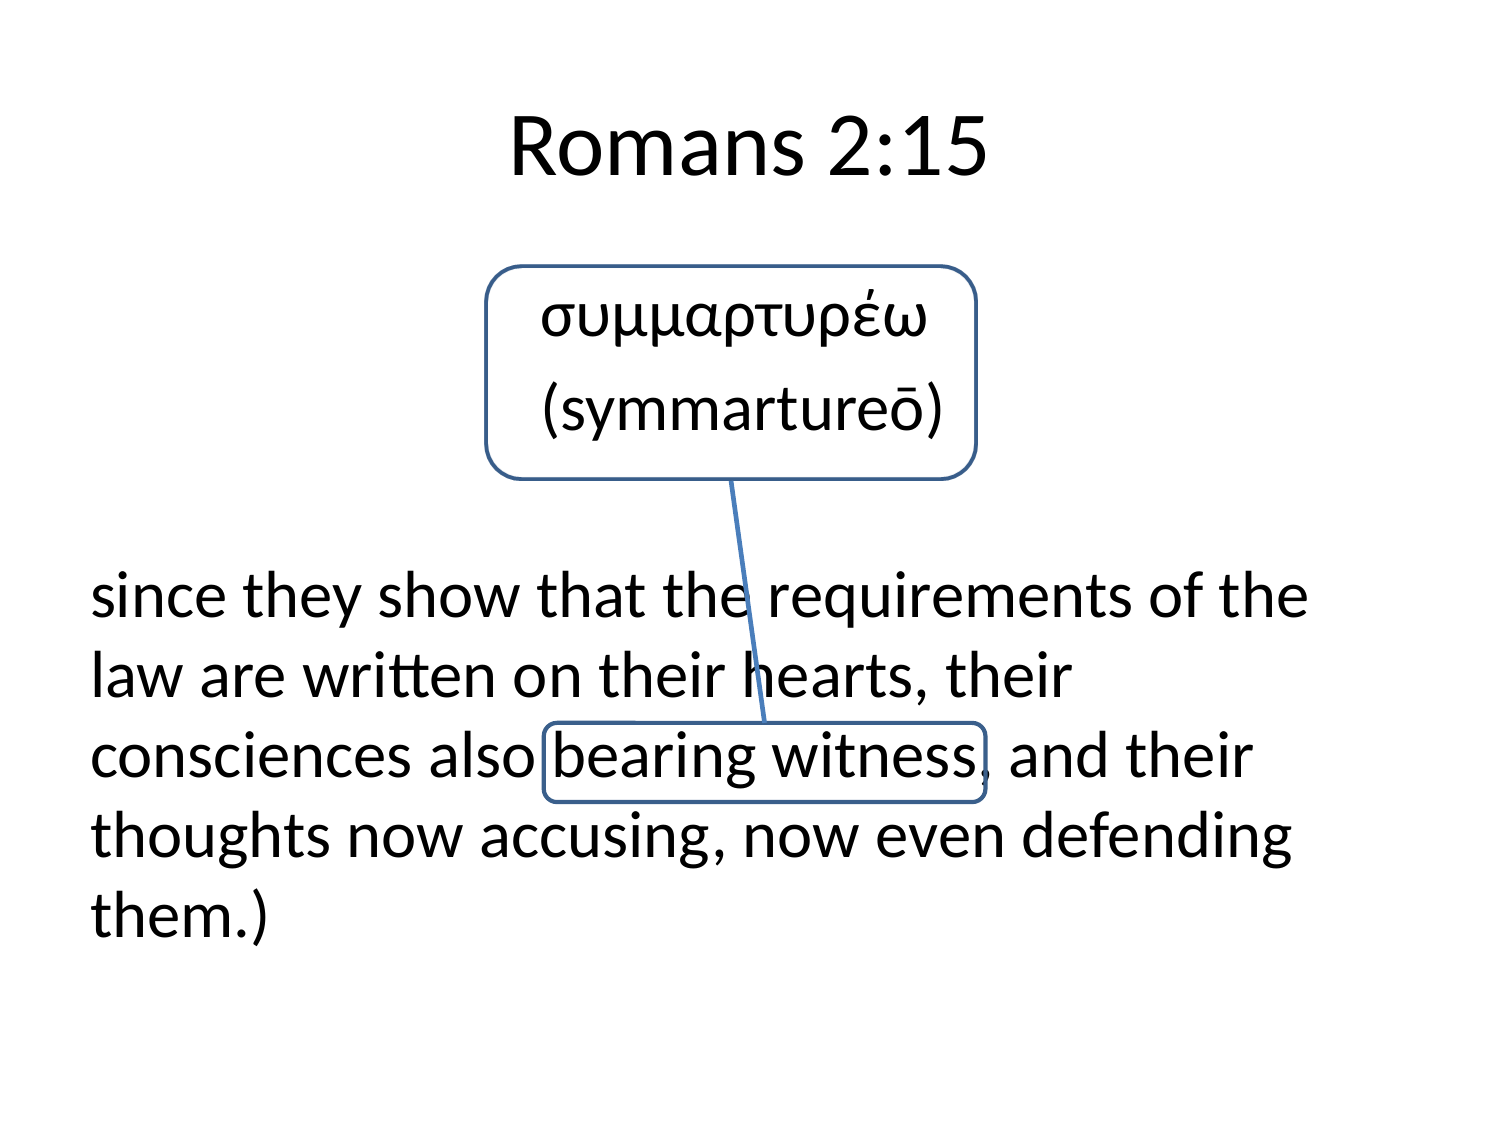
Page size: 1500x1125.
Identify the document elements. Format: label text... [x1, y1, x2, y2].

list συμμαρτυρέω (symmartureō) since they show that the requirements of the law are written on their hearts, their consciences also bearing witness, and their thoughts now accusing, now even defending them.) [75, 262, 1425, 1005]
text_box [541, 720, 988, 805]
title Romans 2:15 [75, 45, 1425, 233]
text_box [730, 480, 765, 724]
picture [484, 264, 978, 482]
